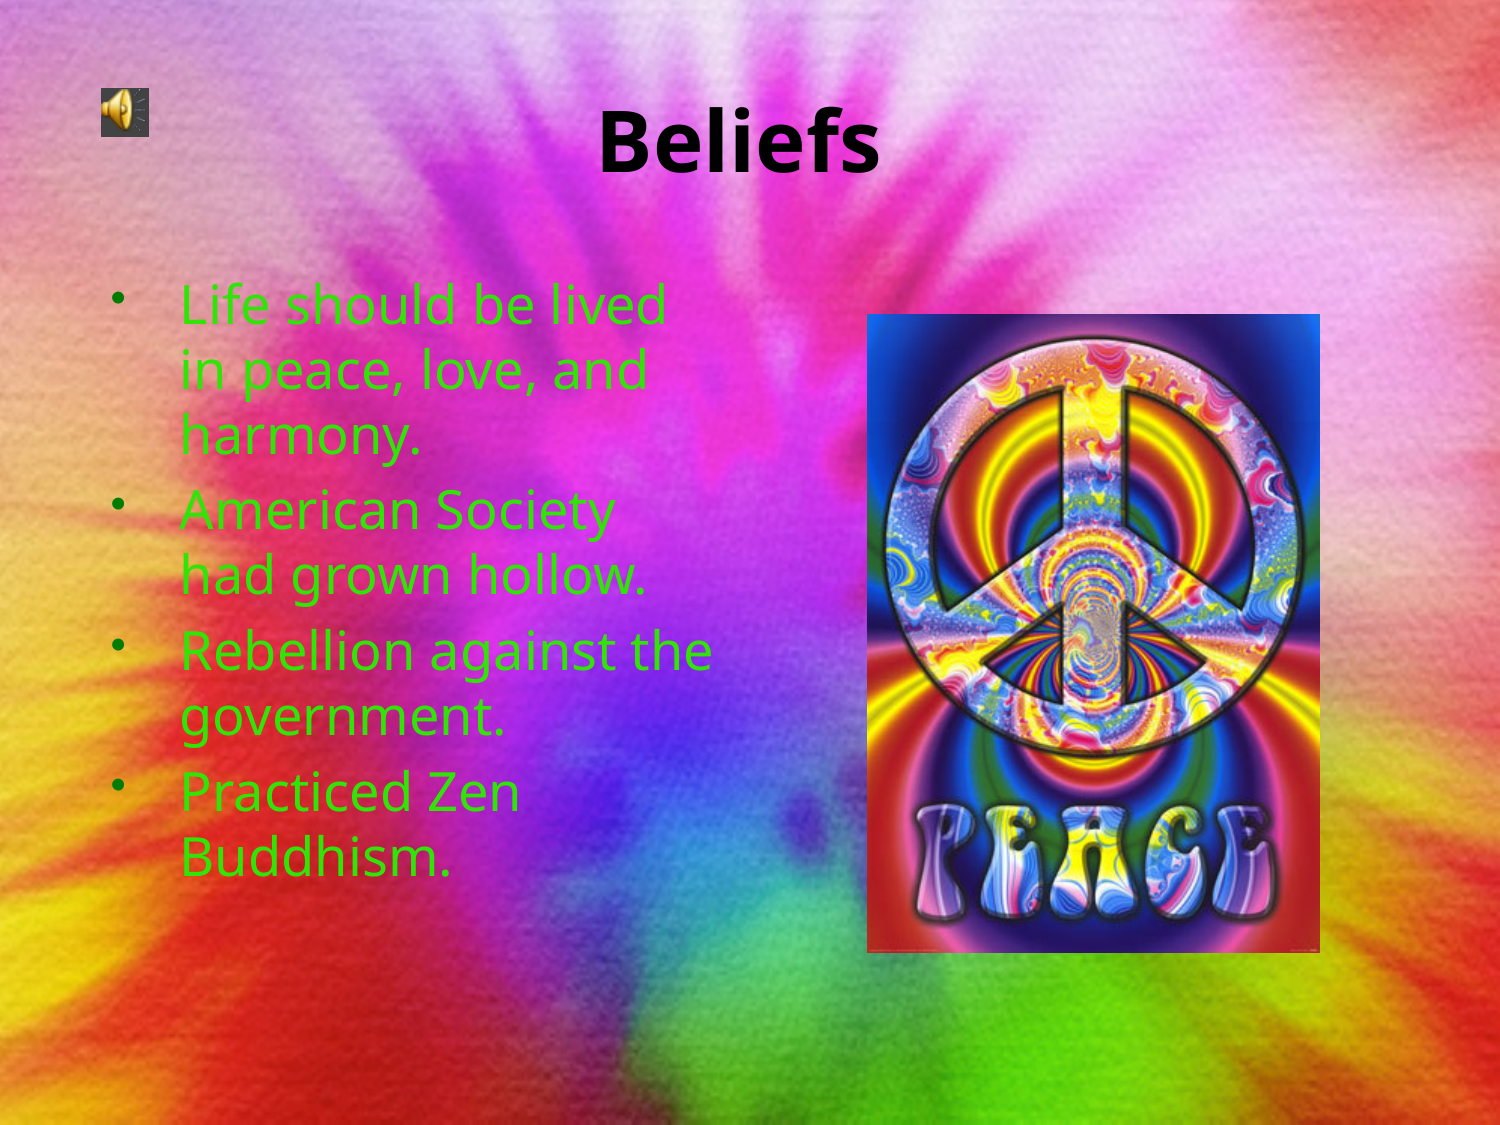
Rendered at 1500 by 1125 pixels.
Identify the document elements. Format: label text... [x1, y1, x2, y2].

picture [0, 0, 1500, 1125]
list Life should be lived in peace, love, and harmony. American Society had grown hollow. Rebellion against the government. Practiced Zen Buddhism. [74, 262, 738, 1006]
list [867, 314, 1320, 953]
title Beliefs [75, 45, 1425, 233]
